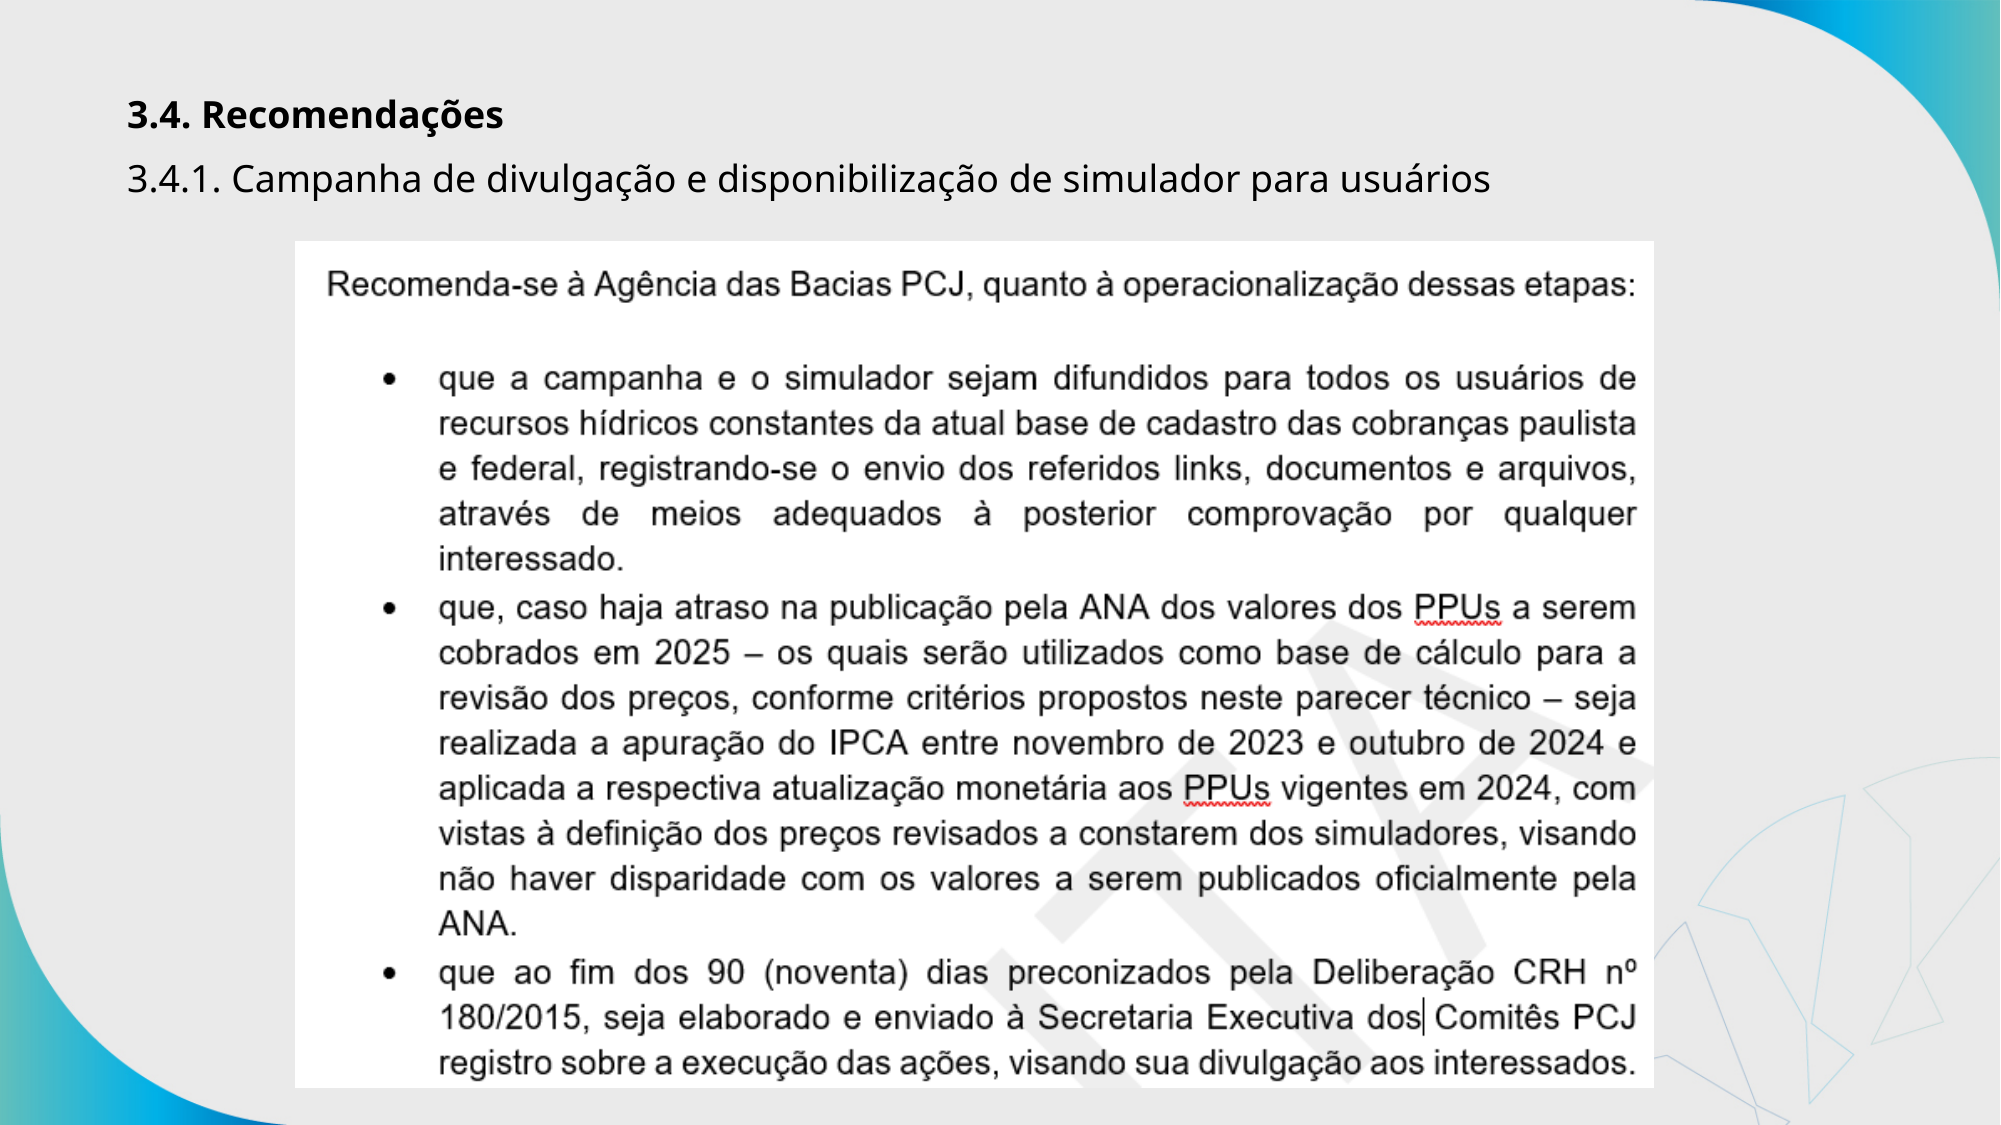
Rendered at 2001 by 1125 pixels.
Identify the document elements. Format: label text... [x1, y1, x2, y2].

text_box 3.4. Recomendações 3.4.1. Campanha de divulgação e disponibilização de simulador para usuários [37, 76, 1821, 272]
picture [0, 0, 2000, 1125]
